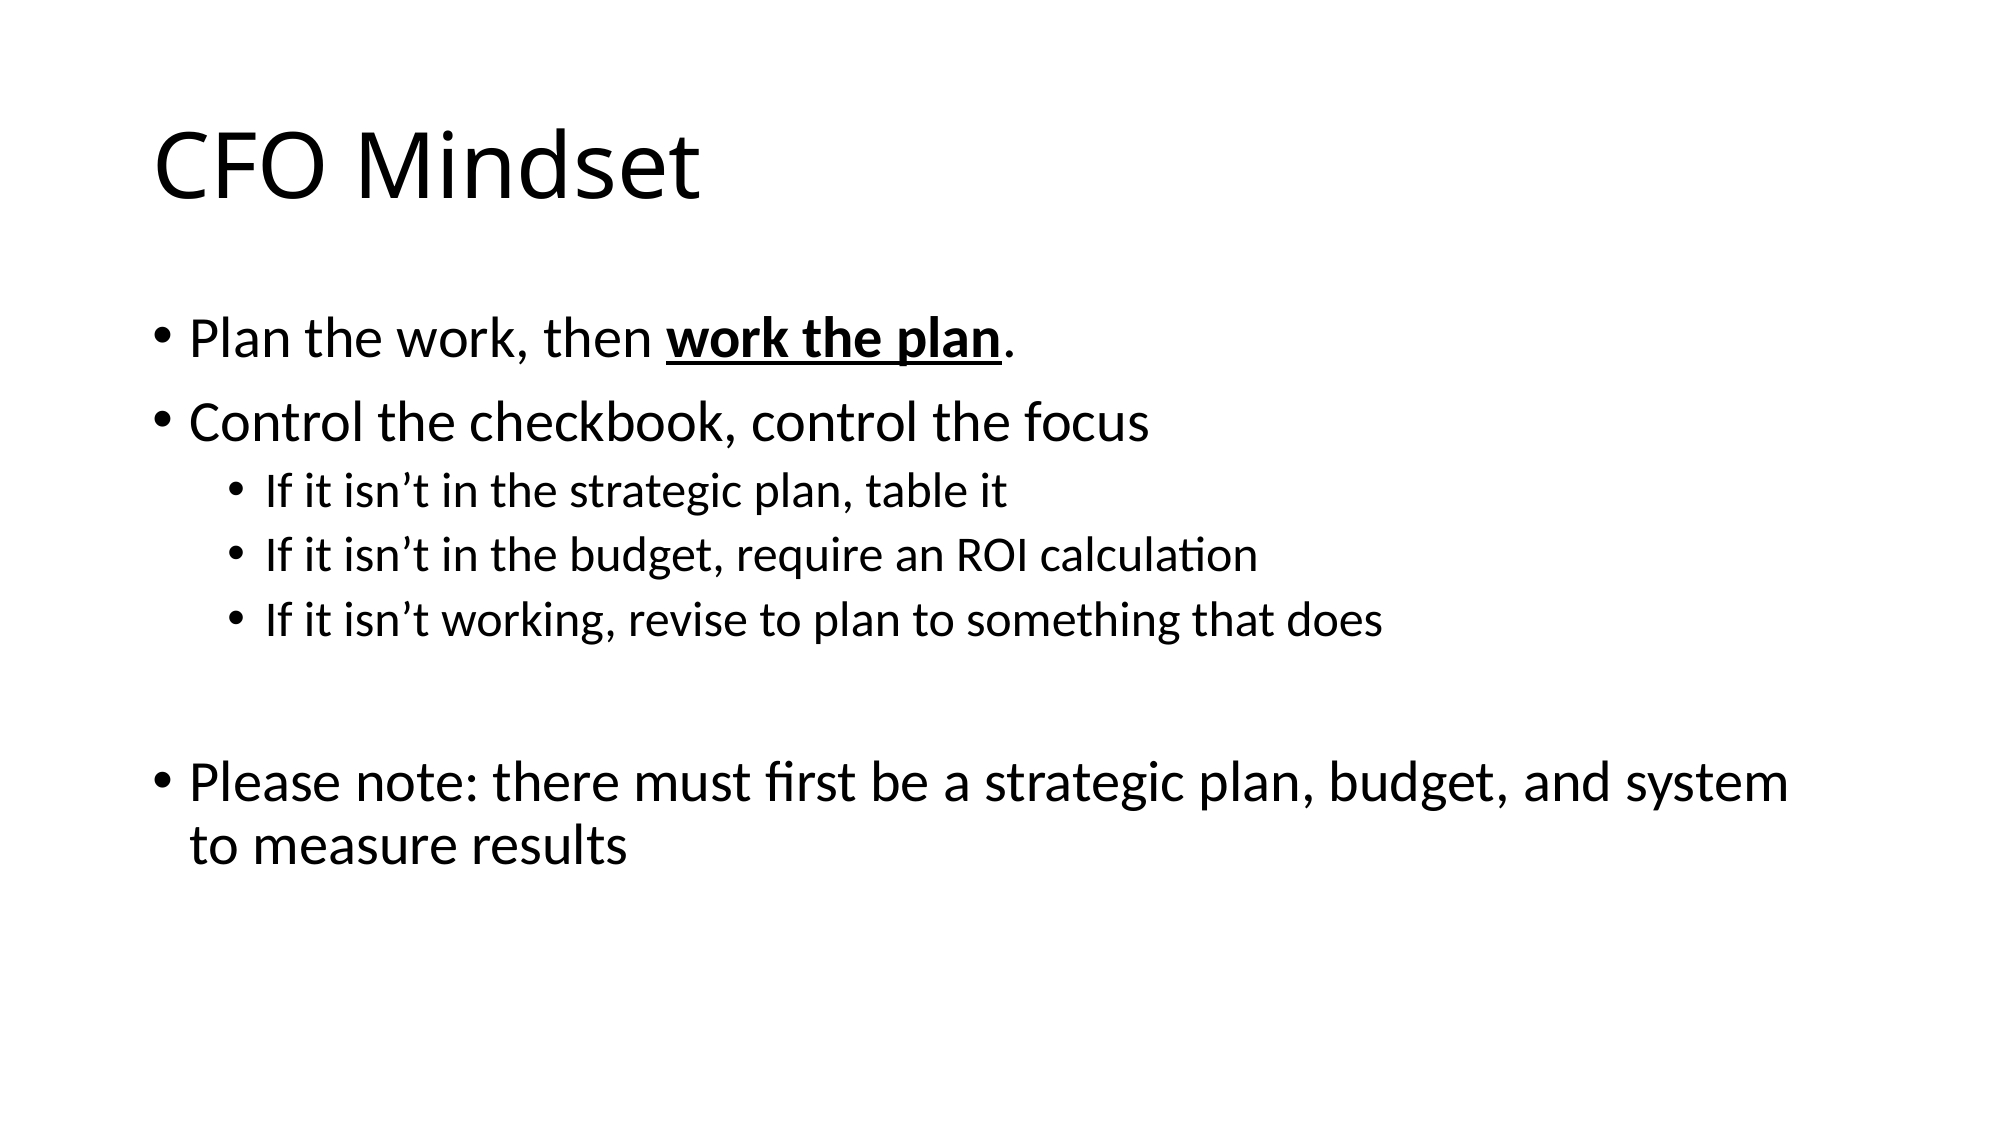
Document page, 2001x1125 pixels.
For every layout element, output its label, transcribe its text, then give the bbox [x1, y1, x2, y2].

list Plan the work, then work the plan. Control the checkbook, control the focus If it isn’t in the strategic plan, table it If it isn’t in the budget, require an ROI calculation If it isn’t working, revise to plan to something that does Please note: there must first be a strategic plan, budget, and system to measure results [137, 299, 1863, 1014]
title CFO Mindset [137, 59, 1863, 278]
